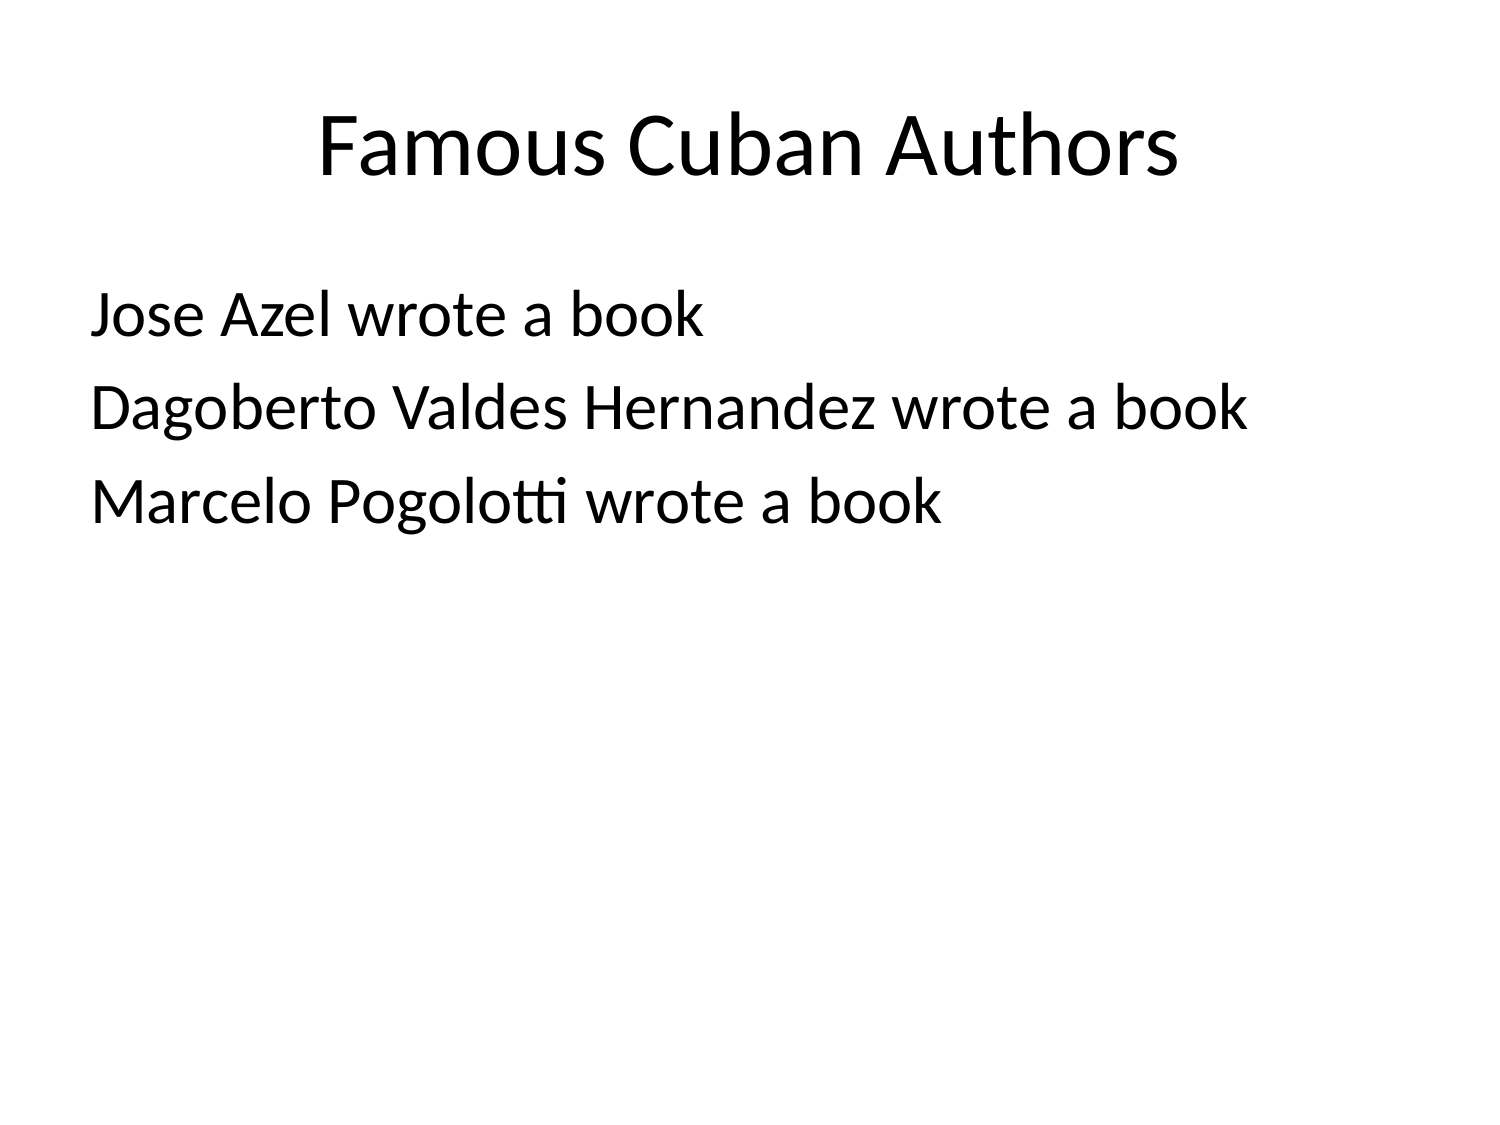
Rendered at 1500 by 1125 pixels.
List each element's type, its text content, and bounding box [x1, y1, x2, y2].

list Jose Azel wrote a book Dagoberto Valdes Hernandez wrote a book Marcelo Pogolotti wrote a book [75, 262, 1425, 1005]
title Famous Cuban Authors [75, 45, 1425, 233]
